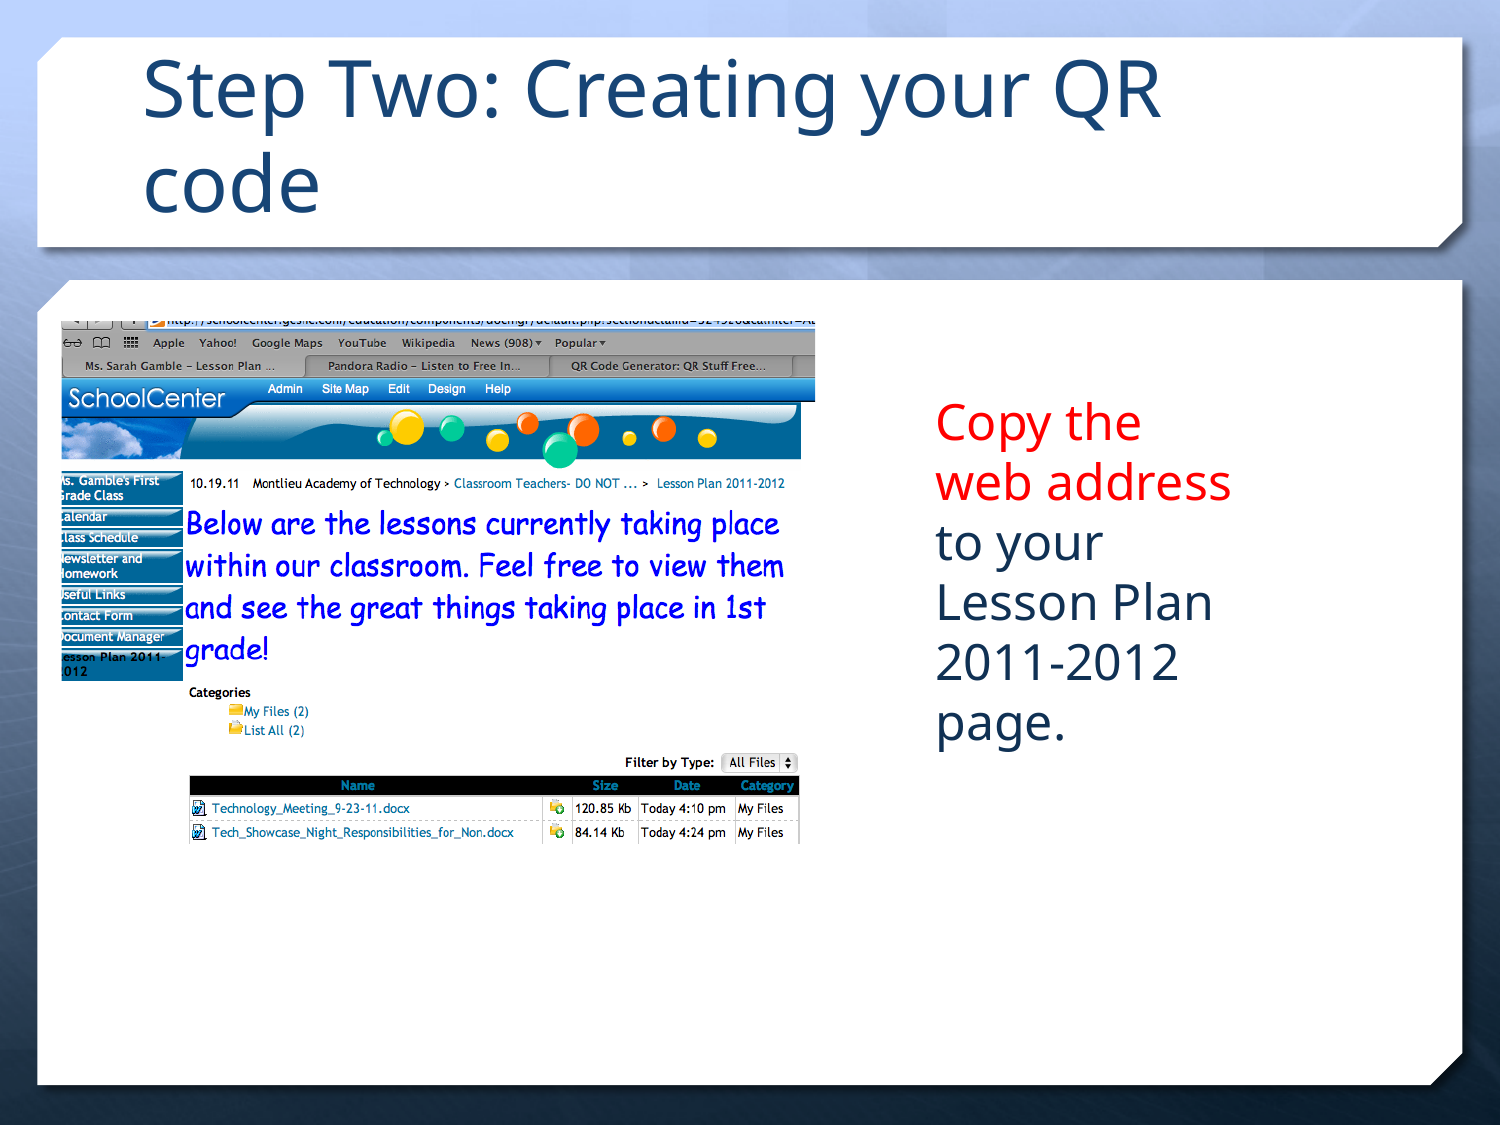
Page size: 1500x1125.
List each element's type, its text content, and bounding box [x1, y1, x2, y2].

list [61, 320, 816, 845]
text_box Copy the web address to your Lesson Plan 2011-2012 page. [920, 383, 1248, 758]
title Step Two: Creating your QR code [127, 48, 1372, 236]
